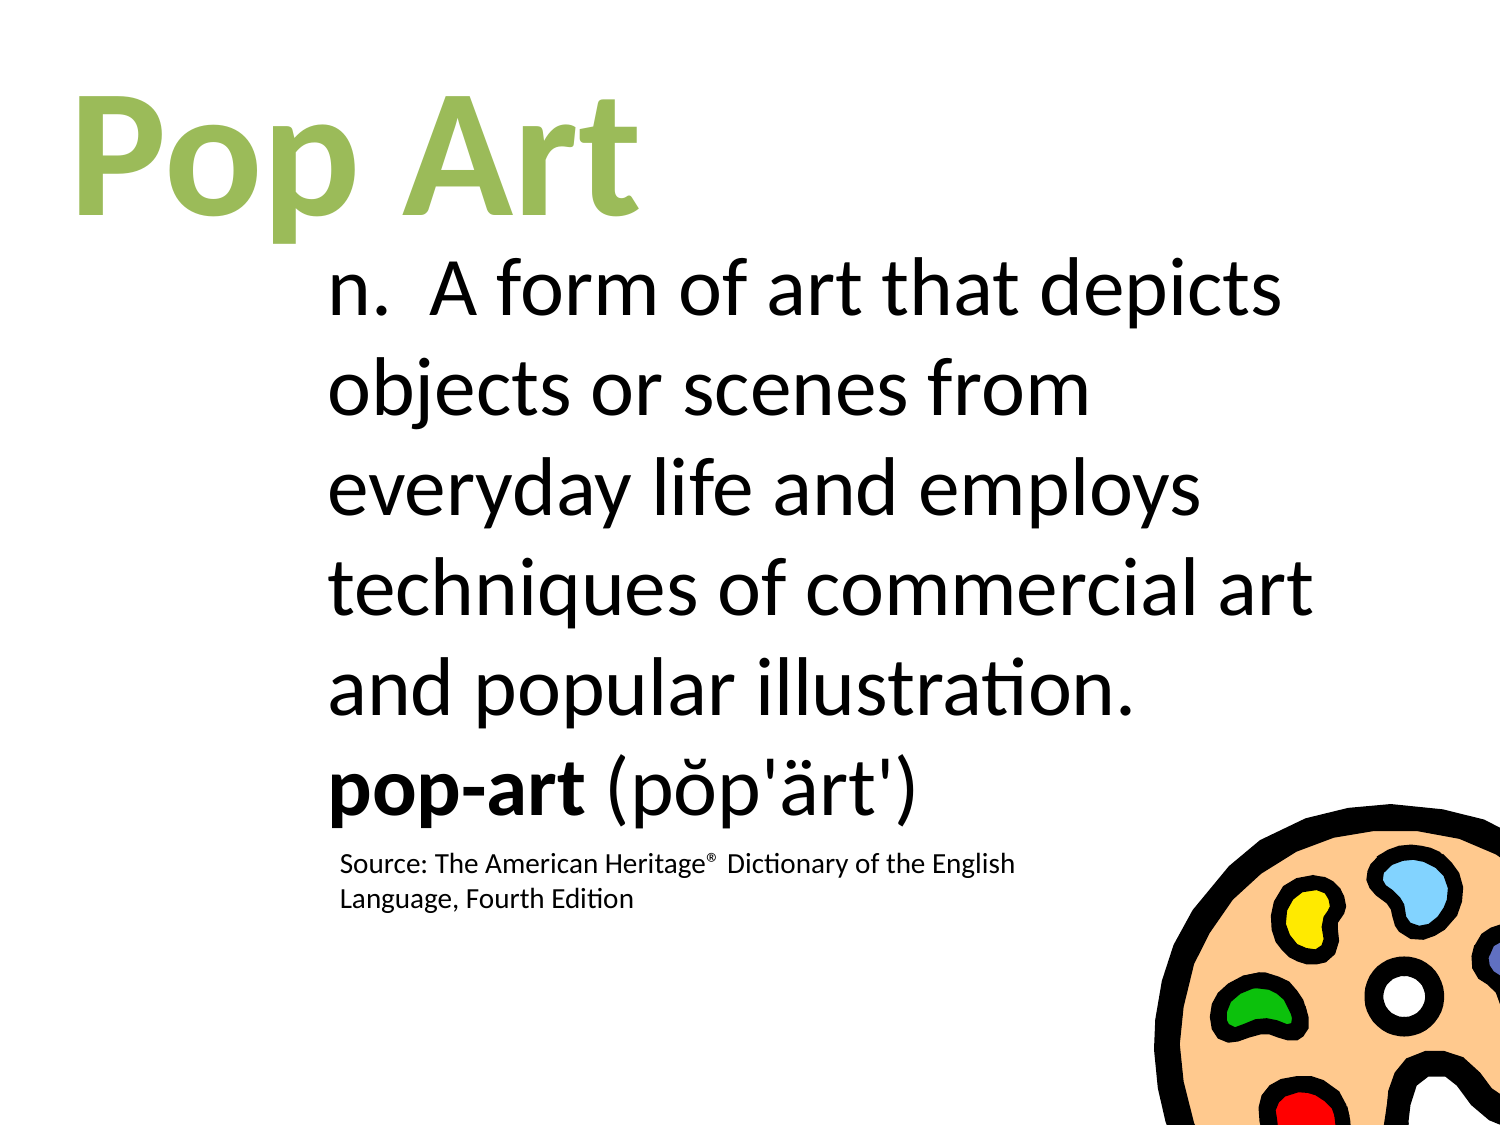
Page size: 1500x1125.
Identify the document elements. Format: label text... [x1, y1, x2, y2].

text_box Pop Art [37, 24, 675, 260]
picture [1149, 799, 1500, 1125]
text_box Source: The American Heritage® Dictionary of the English Language, Fourth Edition [324, 837, 1113, 923]
text_box n. A form of art that depicts objects or scenes from everyday life and employs techniques of commercial art and popular illustration. pop-art (pŏp'ärt') [312, 224, 1375, 840]
